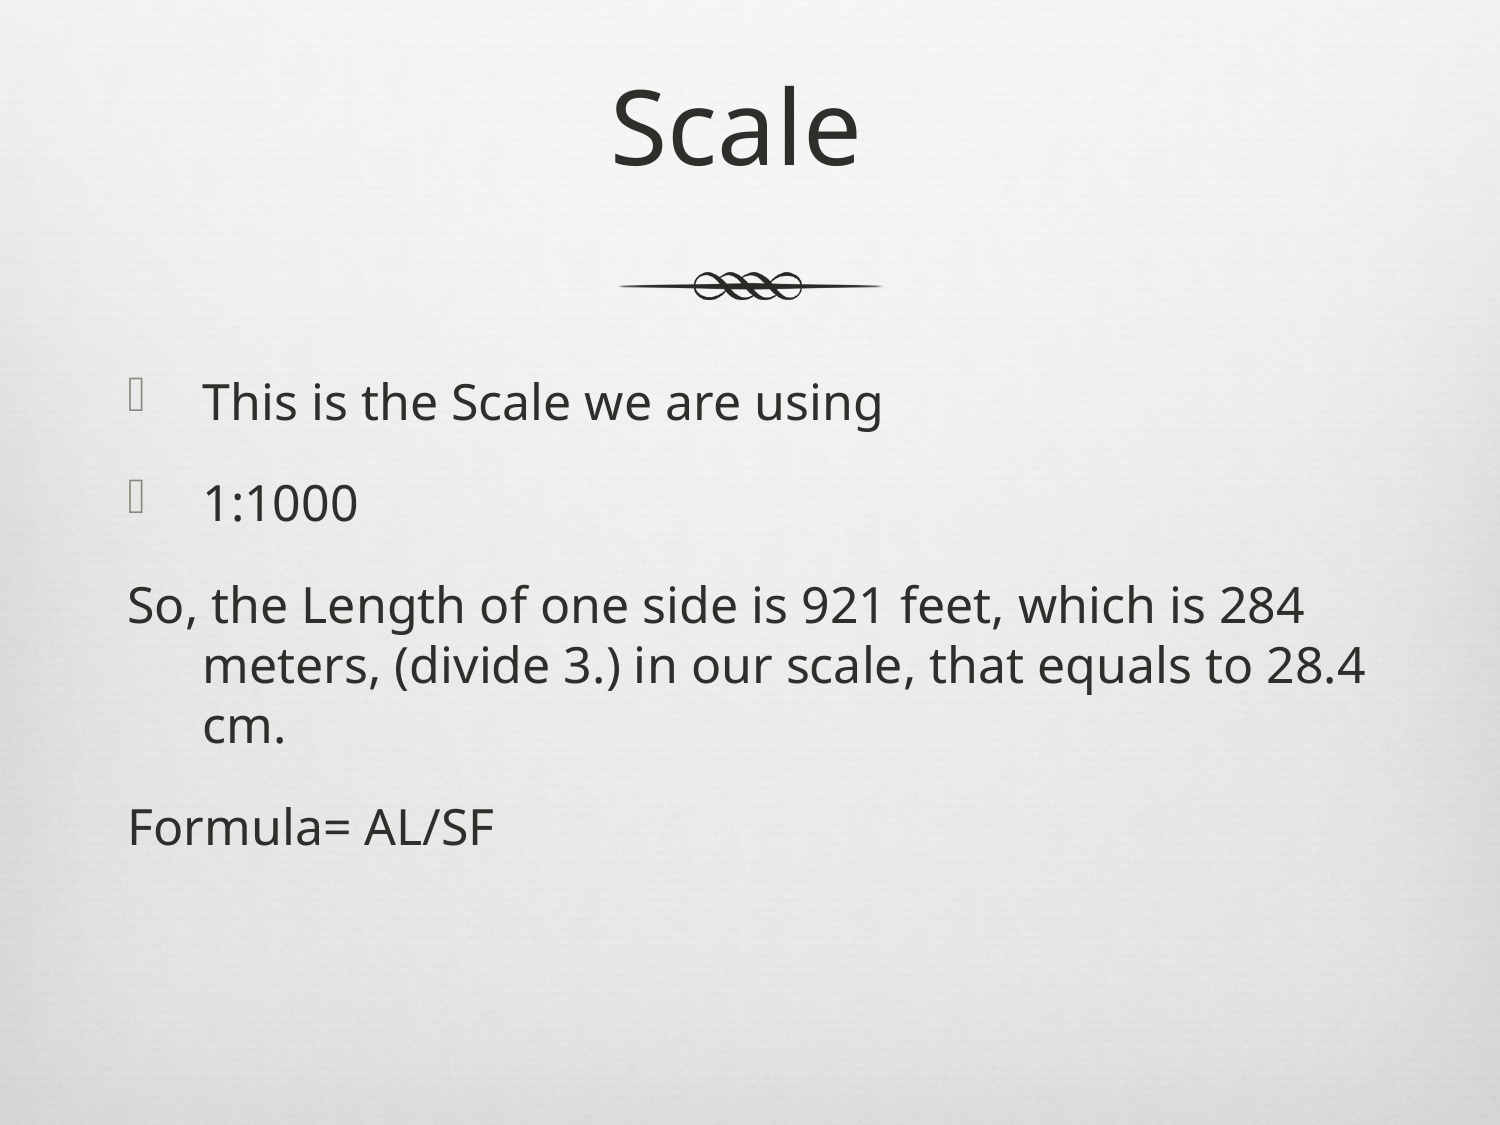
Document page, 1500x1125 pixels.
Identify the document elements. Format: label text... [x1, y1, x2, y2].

title Scale [112, 11, 1388, 236]
picture [615, 272, 885, 300]
list This is the Scale we are using 1:1000 So, the Length of one side is 921 feet, which is 284 meters, (divide 3.) in our scale, that equals to 28.4 cm. Formula= AL/SF [112, 362, 1388, 963]
